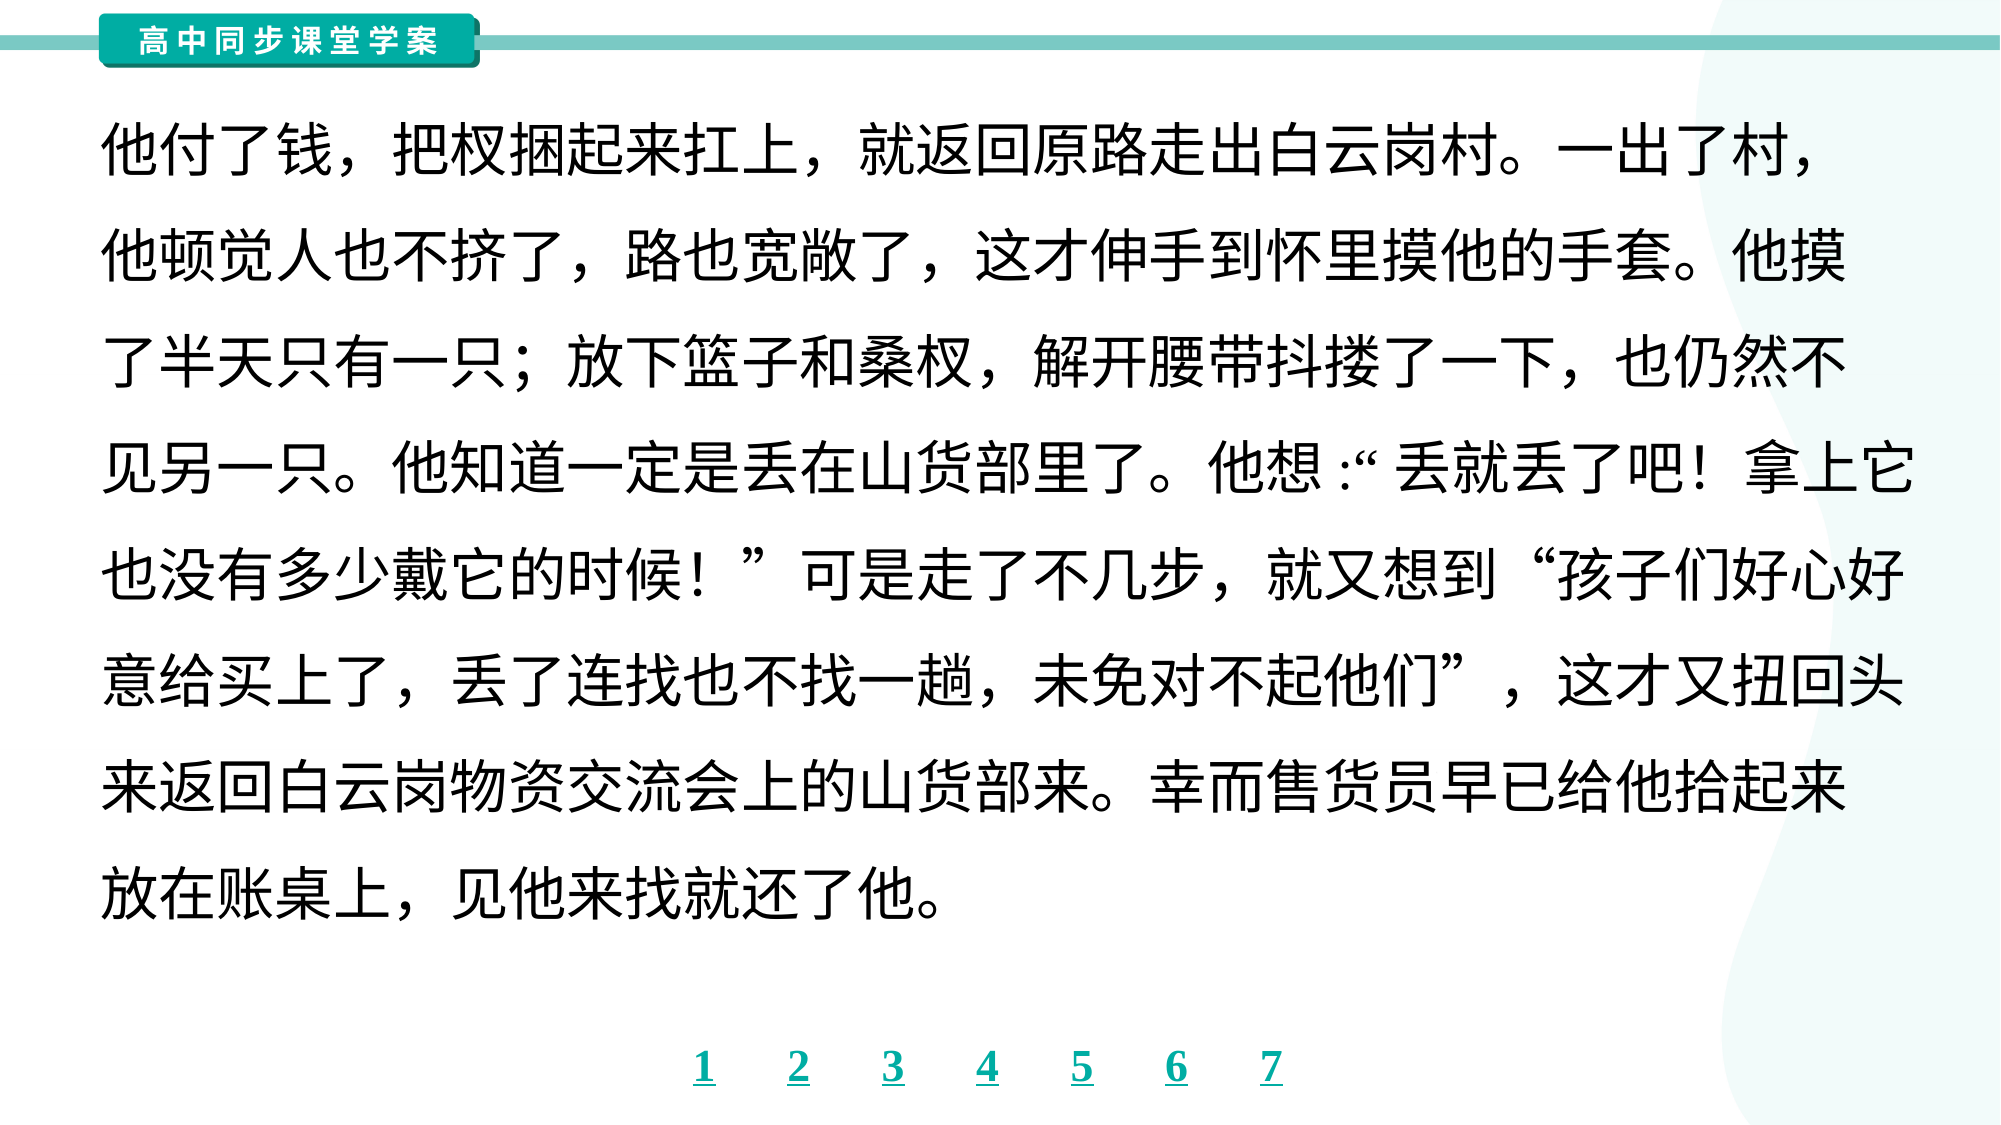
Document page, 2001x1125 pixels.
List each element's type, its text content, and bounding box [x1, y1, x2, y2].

picture [0, 0, 2000, 1125]
text_box 他付了钱，把杈捆起来扛上，就返回原路走出白云岗村。一出了村， 他顿觉人也不挤了，路也宽敞了，这才伸手到怀里摸他的手套。他摸 了半天只有一只；放下篮子和桑杈，解开腰带抖搂了一下，也仍然不 见另一只。他知道一定是丢在山货部里了。他想:“丢就丢了吧！拿上它 也没有多少戴它的时候！”可是走了不几步，就又想到“孩子们好心好 意给买上了，丢了连找也不找一趟，未免对不起他们”，这才又扭回头 来返回白云岗物资交流会上的山货部来。幸而售货员早已给他拾起来 放在账桌上，见他来找就还了他。 [100, 76, 1899, 927]
